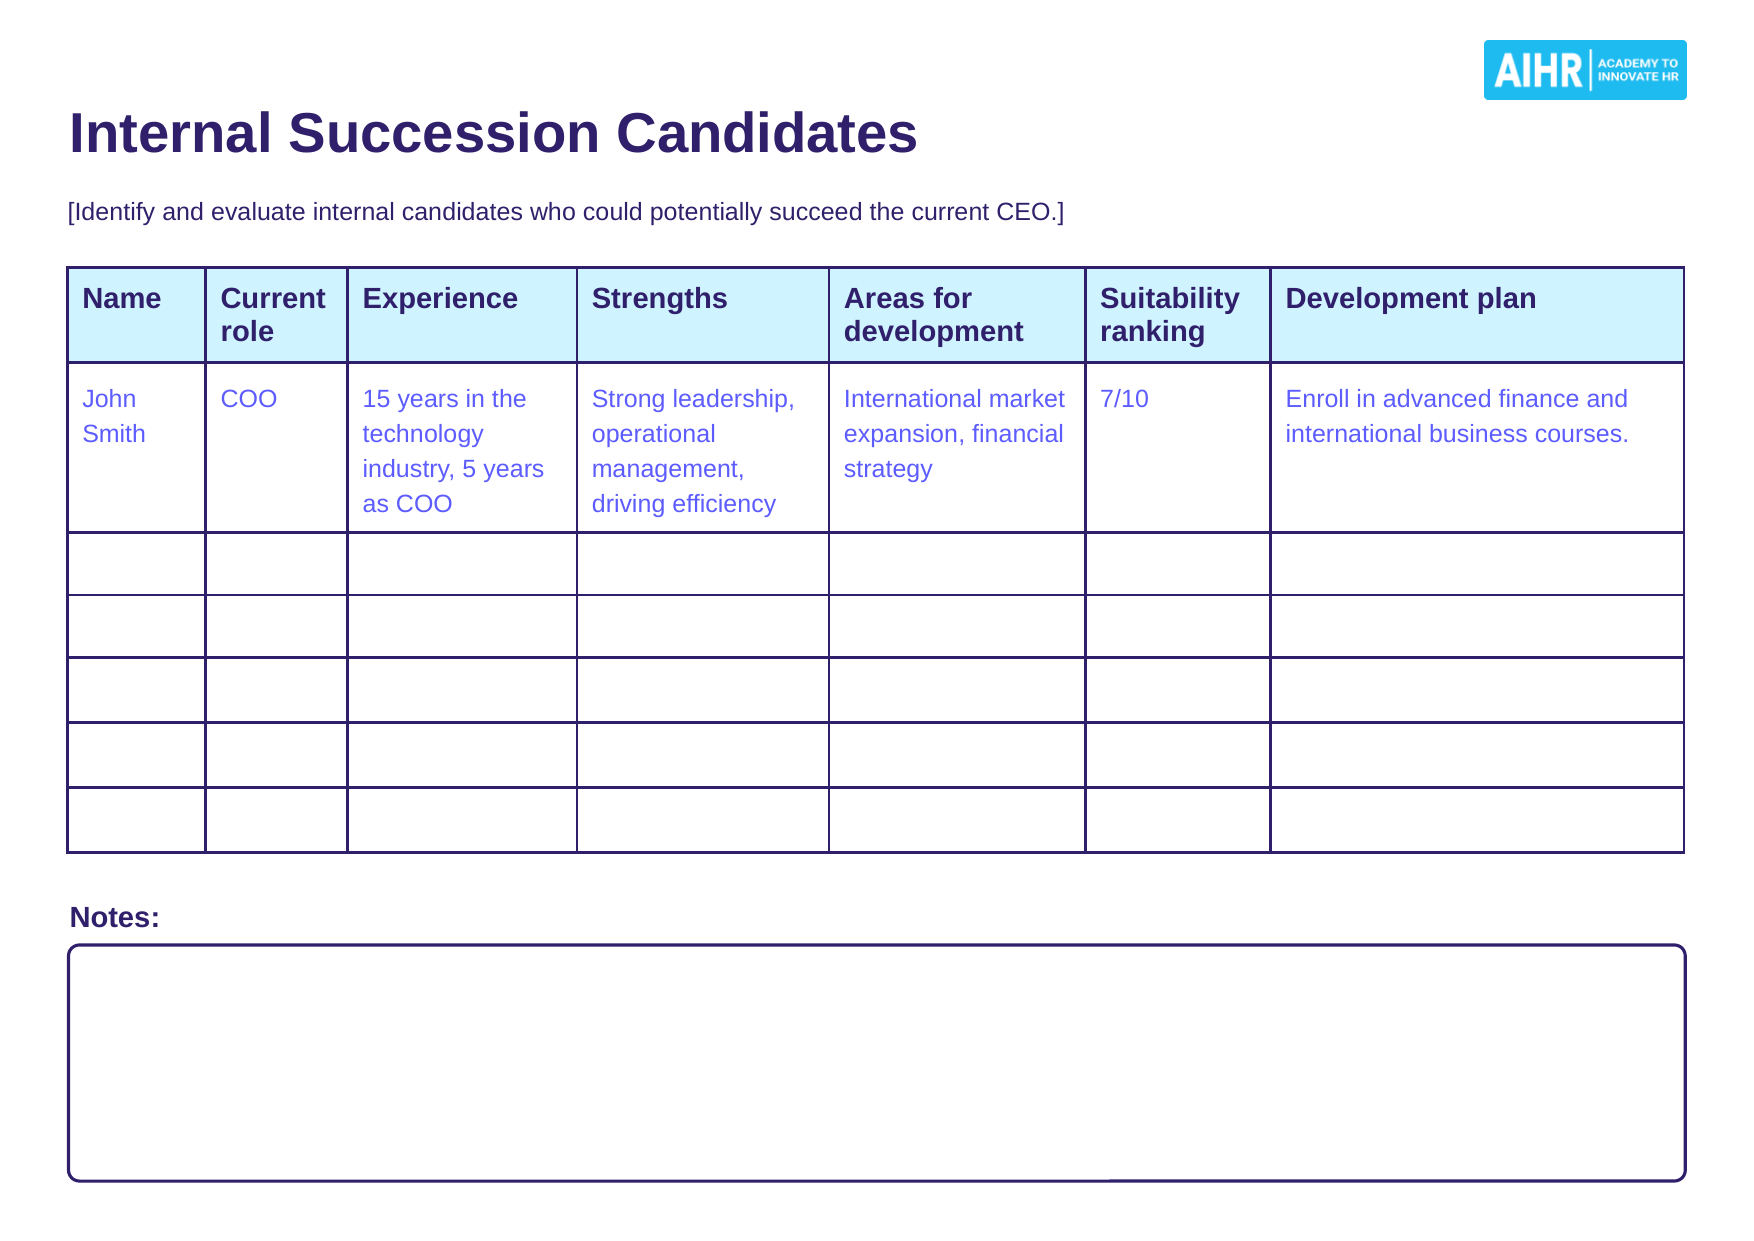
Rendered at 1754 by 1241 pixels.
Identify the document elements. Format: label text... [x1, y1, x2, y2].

table_header Current role [207, 269, 346, 361]
table_header Areas for development [830, 269, 1084, 361]
table_header Name [69, 269, 204, 361]
title Internal Succession Candidates [69, 86, 1436, 169]
table_cell [830, 596, 1084, 656]
table_cell [1272, 659, 1683, 721]
table_cell [207, 789, 346, 851]
table_cell COO [207, 364, 346, 531]
text_box Notes: [69, 893, 319, 931]
text_box [68, 944, 1686, 1182]
table_cell [578, 659, 828, 721]
picture [1484, 40, 1687, 100]
table_cell [578, 724, 828, 786]
table_cell [578, 789, 828, 851]
table_cell [578, 596, 828, 656]
table_cell [1087, 534, 1269, 594]
table_cell [830, 534, 1084, 594]
table_cell [207, 659, 346, 721]
table_cell 15 years in the technology industry, 5 years as COO [349, 364, 576, 531]
table_cell [1272, 724, 1683, 786]
table_cell [1272, 596, 1683, 656]
table_cell [1272, 789, 1683, 851]
table_cell [1272, 534, 1683, 594]
table_cell [830, 659, 1084, 721]
table_cell [1087, 789, 1269, 851]
table_header Suitability ranking [1087, 269, 1269, 361]
table_cell [349, 724, 576, 786]
subtitle [Identify and evaluate internal candidates who could potentially succeed the current CEO.] [67, 187, 1685, 230]
table_cell [69, 534, 204, 594]
table_cell [830, 789, 1084, 851]
table_header Development plan [1272, 269, 1683, 361]
table_header Strengths [578, 269, 828, 361]
table_cell [349, 659, 576, 721]
table_cell [207, 724, 346, 786]
table_cell [69, 596, 204, 656]
table_cell [830, 724, 1084, 786]
table_cell [69, 789, 204, 851]
table_cell International market expansion, financial strategy [830, 364, 1084, 531]
table_cell [69, 659, 204, 721]
table_cell Enroll in advanced finance and international business courses. [1272, 364, 1683, 531]
table_cell [69, 724, 204, 786]
table_cell [1087, 659, 1269, 721]
table_cell [578, 534, 828, 594]
table_cell [207, 596, 346, 656]
table_cell John Smith [69, 364, 204, 531]
table_cell [349, 789, 576, 851]
table_cell [349, 596, 576, 656]
table_header Experience [349, 269, 576, 361]
table_cell [1087, 724, 1269, 786]
table_cell Strong leadership, operational management, driving efficiency [578, 364, 828, 531]
table_cell 7/10 [1087, 364, 1269, 531]
table_cell [207, 534, 346, 594]
table_cell [1087, 596, 1269, 656]
table_cell [349, 534, 576, 594]
